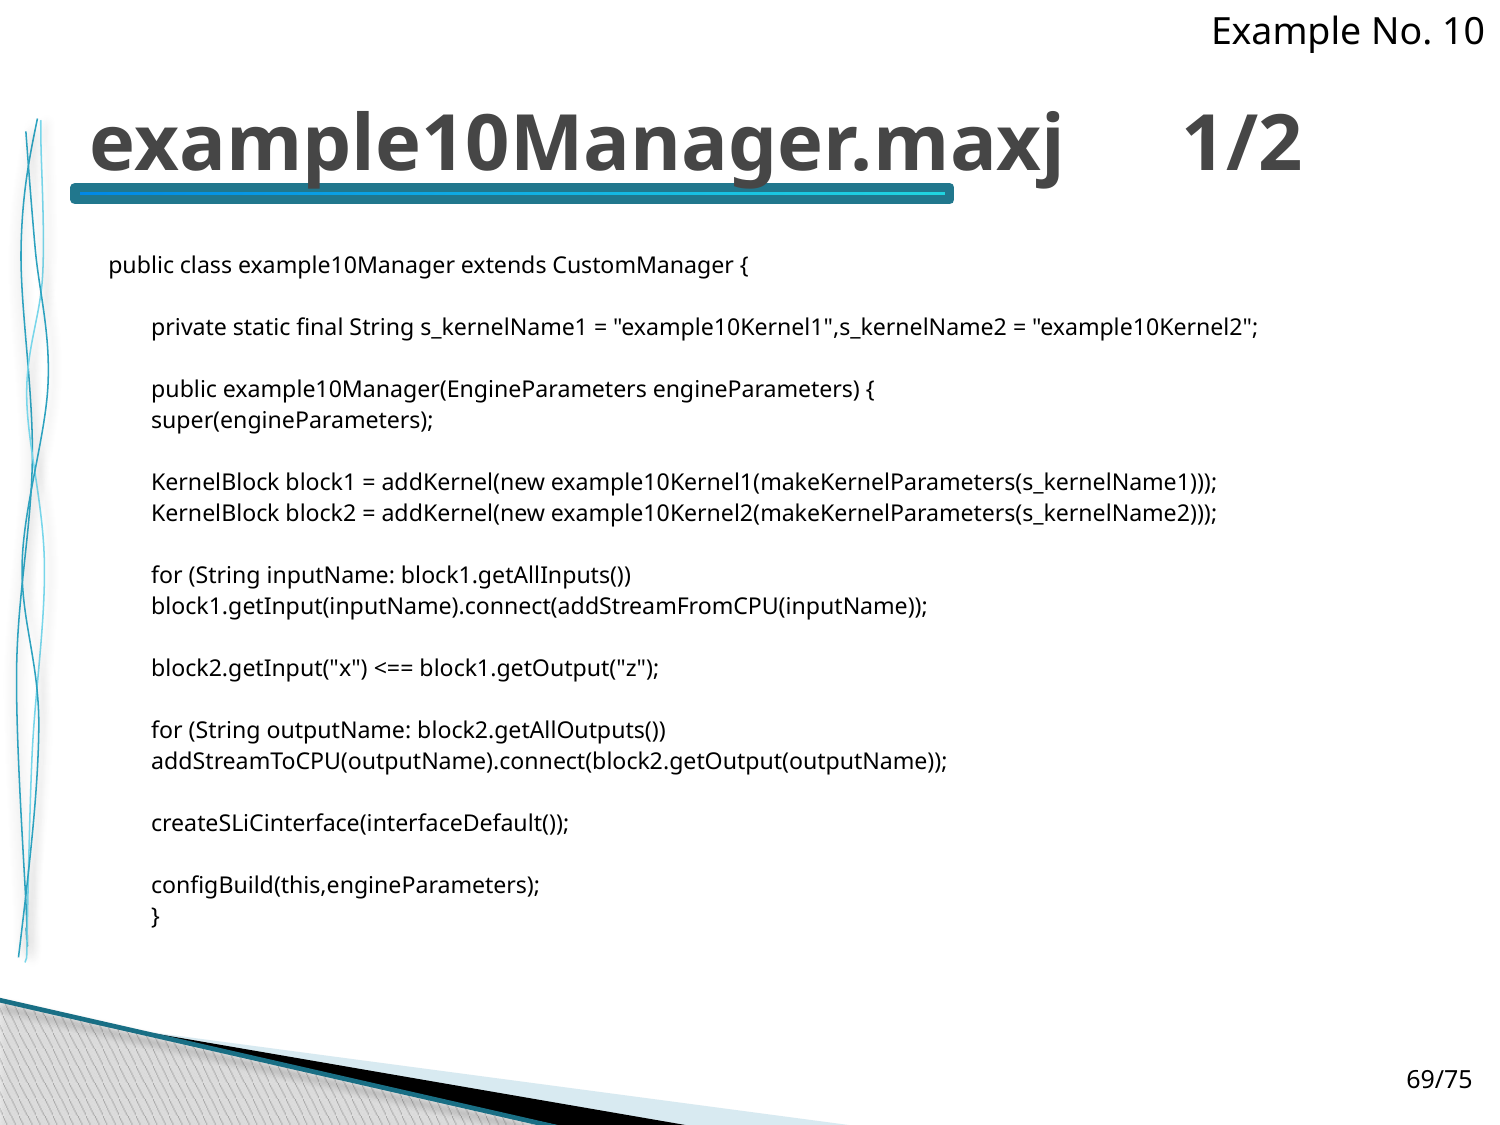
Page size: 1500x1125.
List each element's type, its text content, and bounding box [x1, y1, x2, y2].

list Example No. 10 [1074, 0, 1500, 63]
title example10Manager.maxj 1/2 [75, 45, 1425, 233]
list public class example10Manager extends CustomManager { private static final String s_kernelName1 = "example10Kernel1",s_kernelName2 = "example10Kernel2"; public example10Manager(EngineParameters engineParameters) { super(engineParameters); KernelBlock block1 = addKernel(new example10Kernel1(makeKernelParameters(s_kernelName1))); KernelBlock block2 = addKernel(new example10Kernel2(makeKernelParameters(s_kernelName2))); for (String inputName: block1.getAllInputs()) block1.getInput(inputName).connect(addStreamFromCPU(inputName)); block2.getInput("x") <== block1.getOutput("z"); for (String outputName: block2.getAllOutputs()) addStreamToCPU(outputName).connect(block2.getOutput(outputName)); createSLiCinterface(interfaceDefault()); configBuild(this,engineParameters); } [75, 243, 1475, 950]
